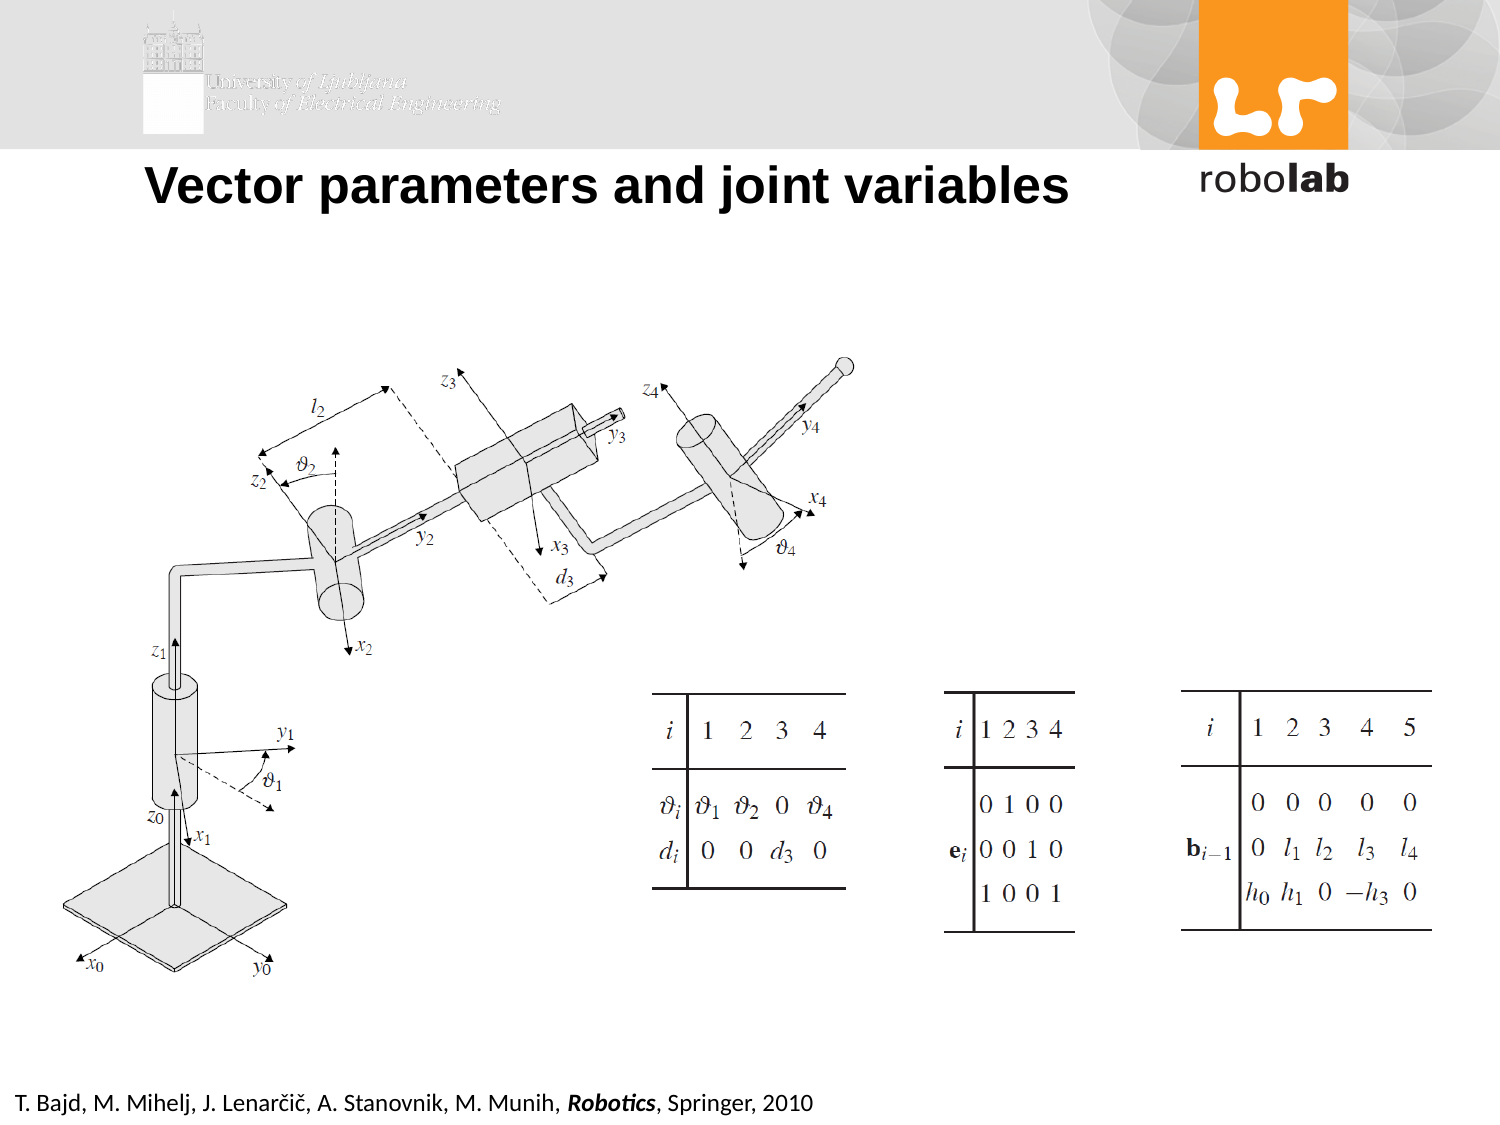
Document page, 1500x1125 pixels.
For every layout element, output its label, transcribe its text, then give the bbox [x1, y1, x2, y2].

picture [143, 10, 501, 94]
picture [1174, 684, 1436, 936]
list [29, 339, 893, 990]
title Vector parameters and joint variables [129, 94, 1311, 272]
picture [998, 0, 1500, 196]
picture [618, 681, 1139, 943]
